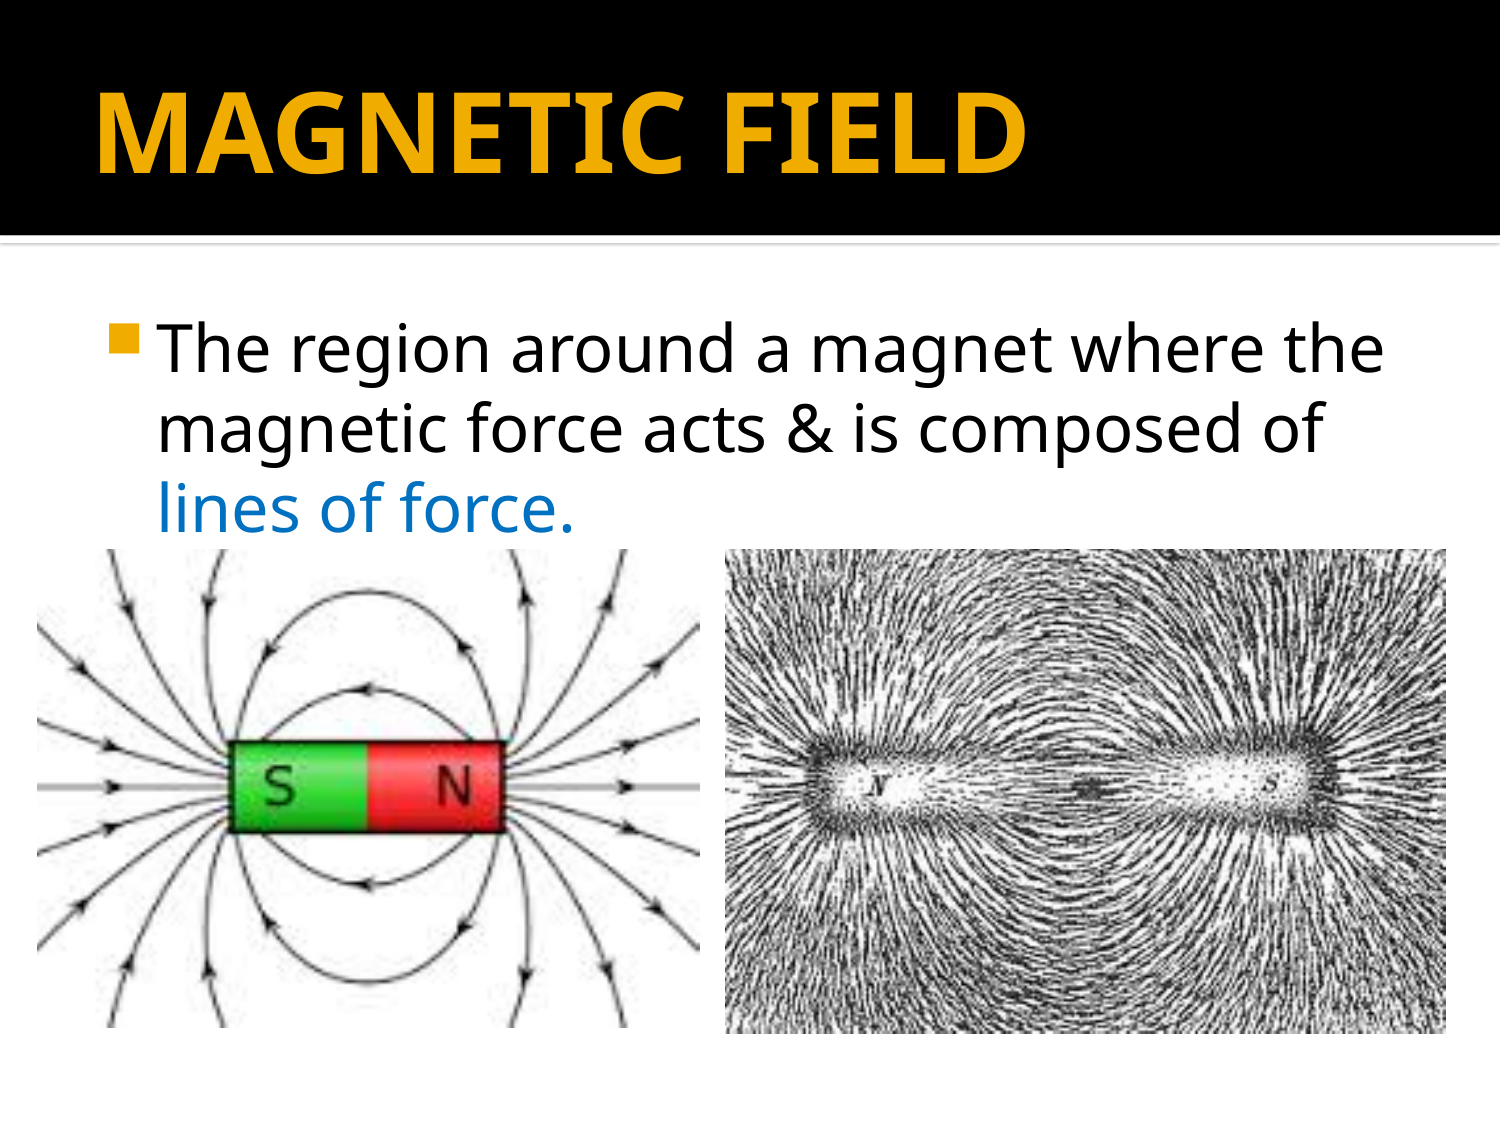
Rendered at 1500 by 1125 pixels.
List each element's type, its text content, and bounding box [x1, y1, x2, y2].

list The region around a magnet where the magnetic force acts & is composed of lines of force. [75, 291, 1425, 1050]
picture [724, 549, 1446, 1035]
picture [37, 549, 700, 1029]
title MAGNETIC FIELD [75, 25, 1425, 231]
